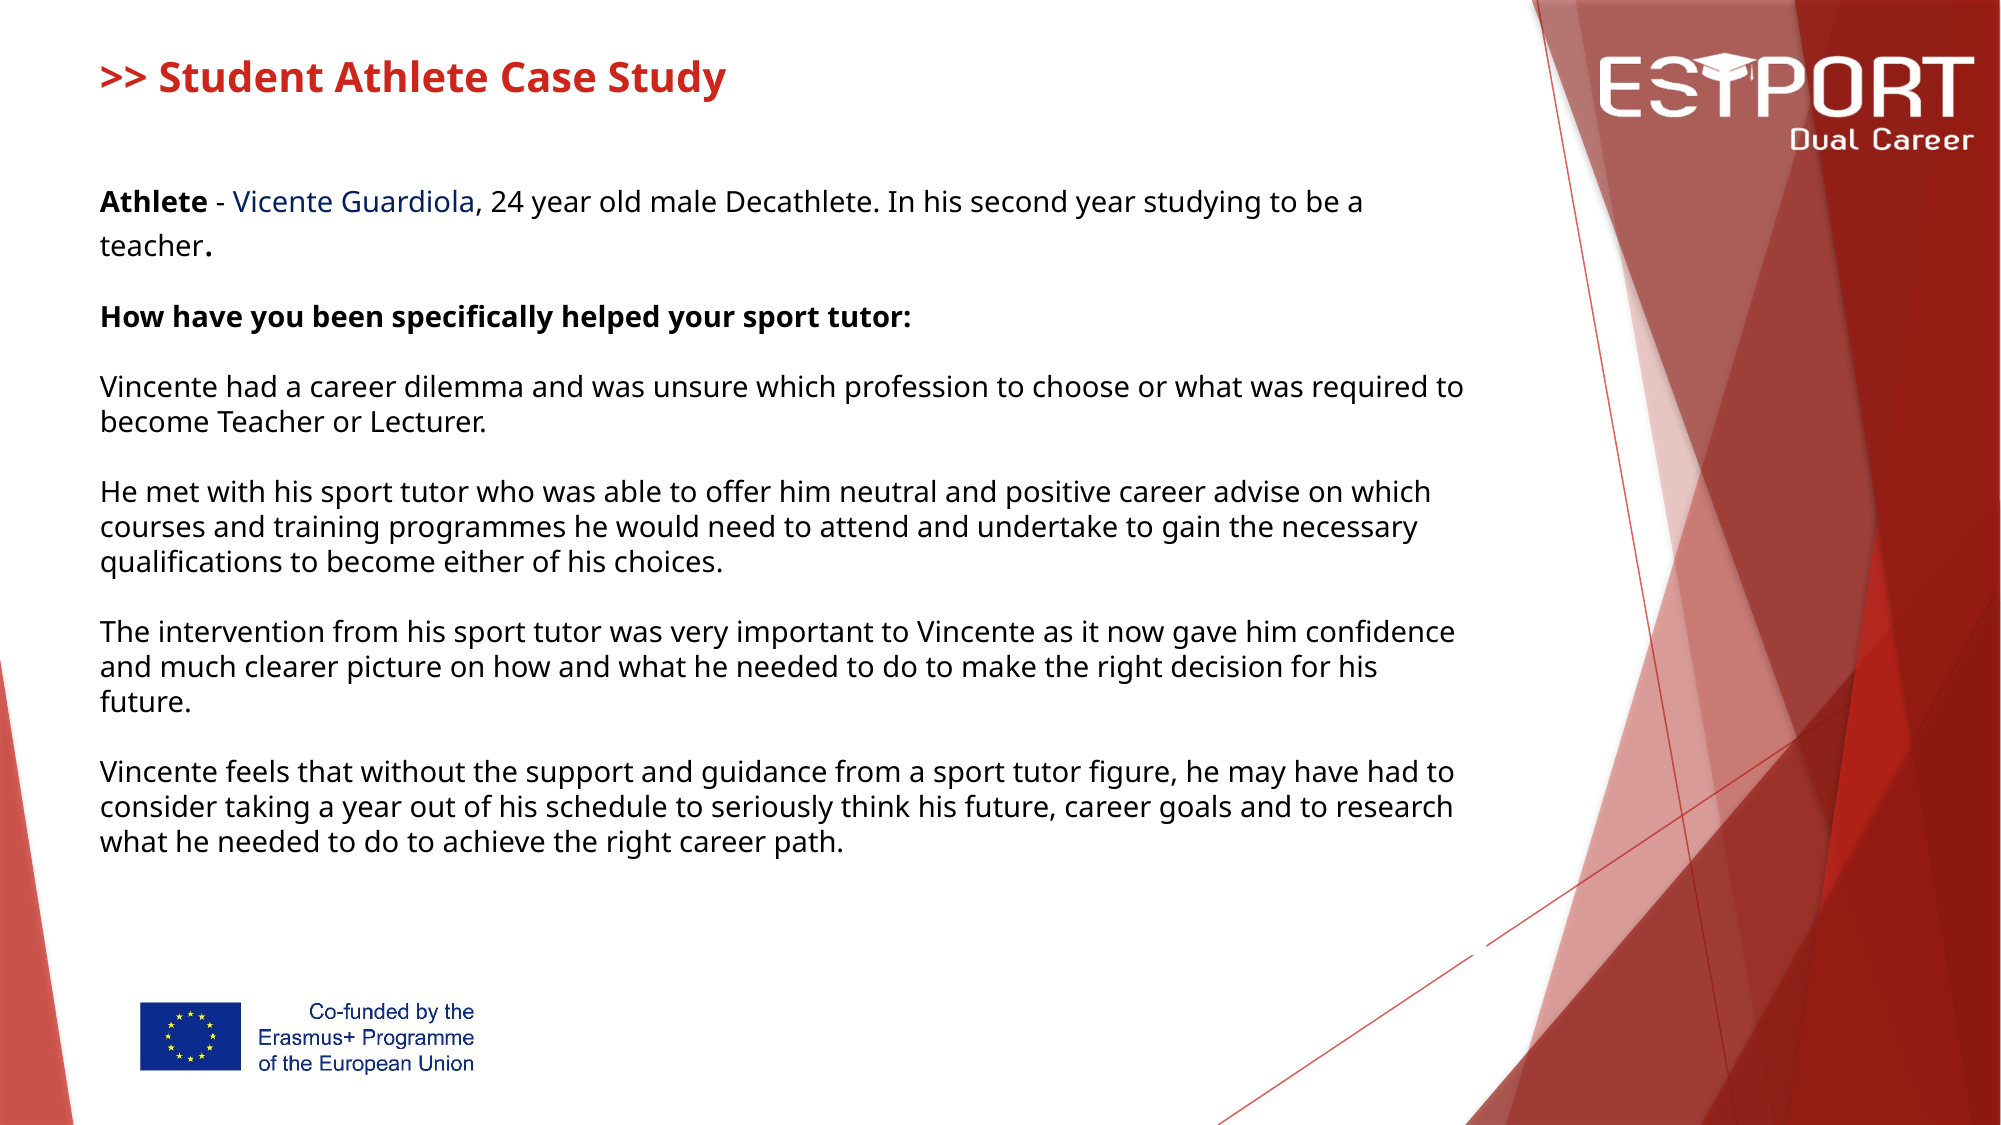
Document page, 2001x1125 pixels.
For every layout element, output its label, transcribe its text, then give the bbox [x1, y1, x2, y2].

picture [118, 982, 491, 1091]
text_box >> Student Athlete Case Study [85, 43, 923, 105]
picture [1600, 44, 1987, 156]
text_box Athlete - Vicente Guardiola, 24 year old male Decathlete. In his second year studying to be a teacher. How have you been specifically helped your sport tutor: Vincente had a career dilemma and was unsure which profession to choose or what was required to become Teacher or Lecturer. He met with his sport tutor who was able to offer him neutral and positive career advise on which courses and training programmes he would need to attend and undertake to gain the necessary qualifications to become either of his choices. The intervention from his sport tutor was very important to Vincente as it now gave him confidence and much clearer picture on how and what he needed to do to make the right decision for his future. Vincente feels that without the support and guidance from a sport tutor figure, he may have had to consider taking a year out of his schedule to seriously think his future, career goals and to research what he needed to do to achieve the right career path. [84, 105, 1488, 957]
